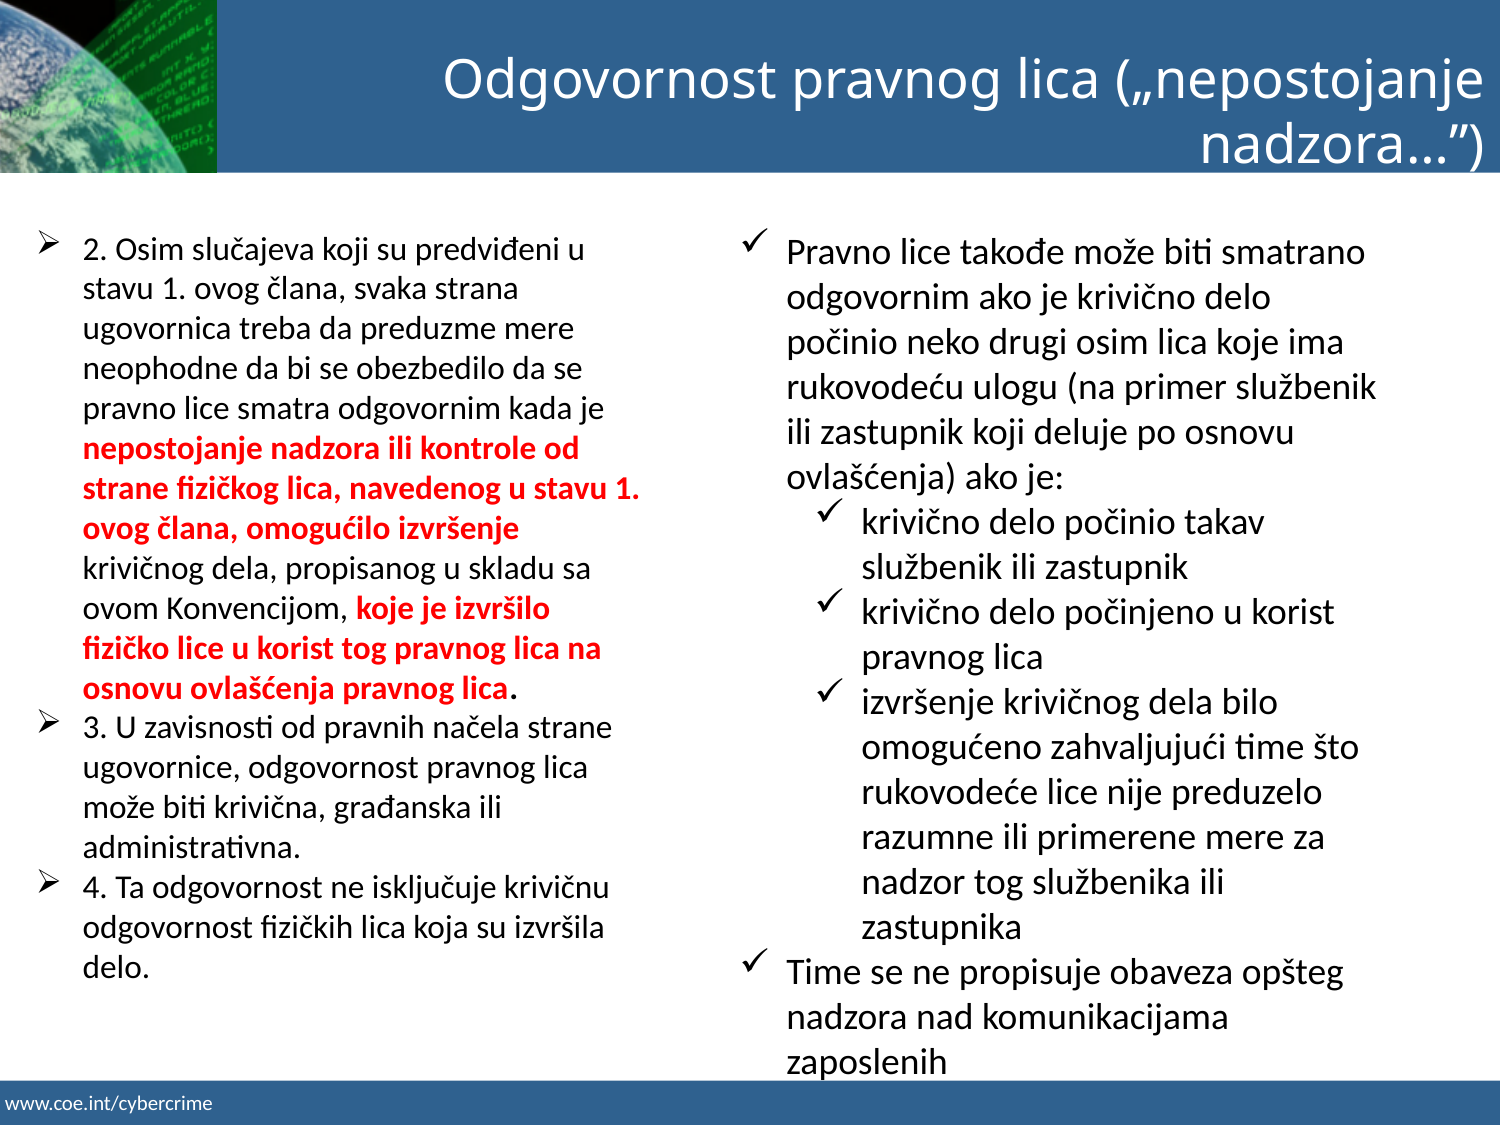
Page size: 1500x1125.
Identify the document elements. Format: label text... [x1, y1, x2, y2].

text_box 2. Osim slučajeva koji su predviđeni u stavu 1. ovog člana, svaka strana ugovornica treba da preduzme mere neophodne da bi se obezbedilo da se pravno lice smatra odgovornim kada je nepostojanje nadzora ili kontrole od strane fizičkog lica, navedenog u stavu 1. ovog člana, omogućilo izvršenje krivičnog dela, propisanog u skladu sa ovom Konvencijom, koje je izvršilo fizičko lice u korist tog pravnog lica na osnovu ovlašćenja pravnog lica. 3. U zavisnosti od pravnih načela strane ugovornice, odgovornost pravnog lica može biti krivična, građanska ili administrativna. 4. Ta odgovornost ne isključuje krivičnu odgovornost fizičkih lica koja su izvršila delo. [21, 219, 660, 993]
picture [0, 0, 217, 173]
text_box Odgovornost pravnog lica („nepostojanje nadzora…”) [247, 37, 1500, 183]
text_box Pravno lice takođe može biti smatrano odgovornim ako je krivično delo počinio neko drugi osim lica koje ima rukovodeću ulogu (na primer službenik ili zastupnik koji deluje po osnovu ovlašćenja) ako je: krivično delo počinio takav službenik ili zastupnik krivično delo počinjeno u korist pravnog lica izvršenje krivičnog dela bilo omogućeno zahvaljujući time što rukovodeće lice nije preduzelo razumne ili primerene mere za nadzor tog službenika ili zastupnika Time se ne propisuje obaveza opšteg nadzora nad komunikacijama zaposlenih [724, 219, 1405, 1089]
